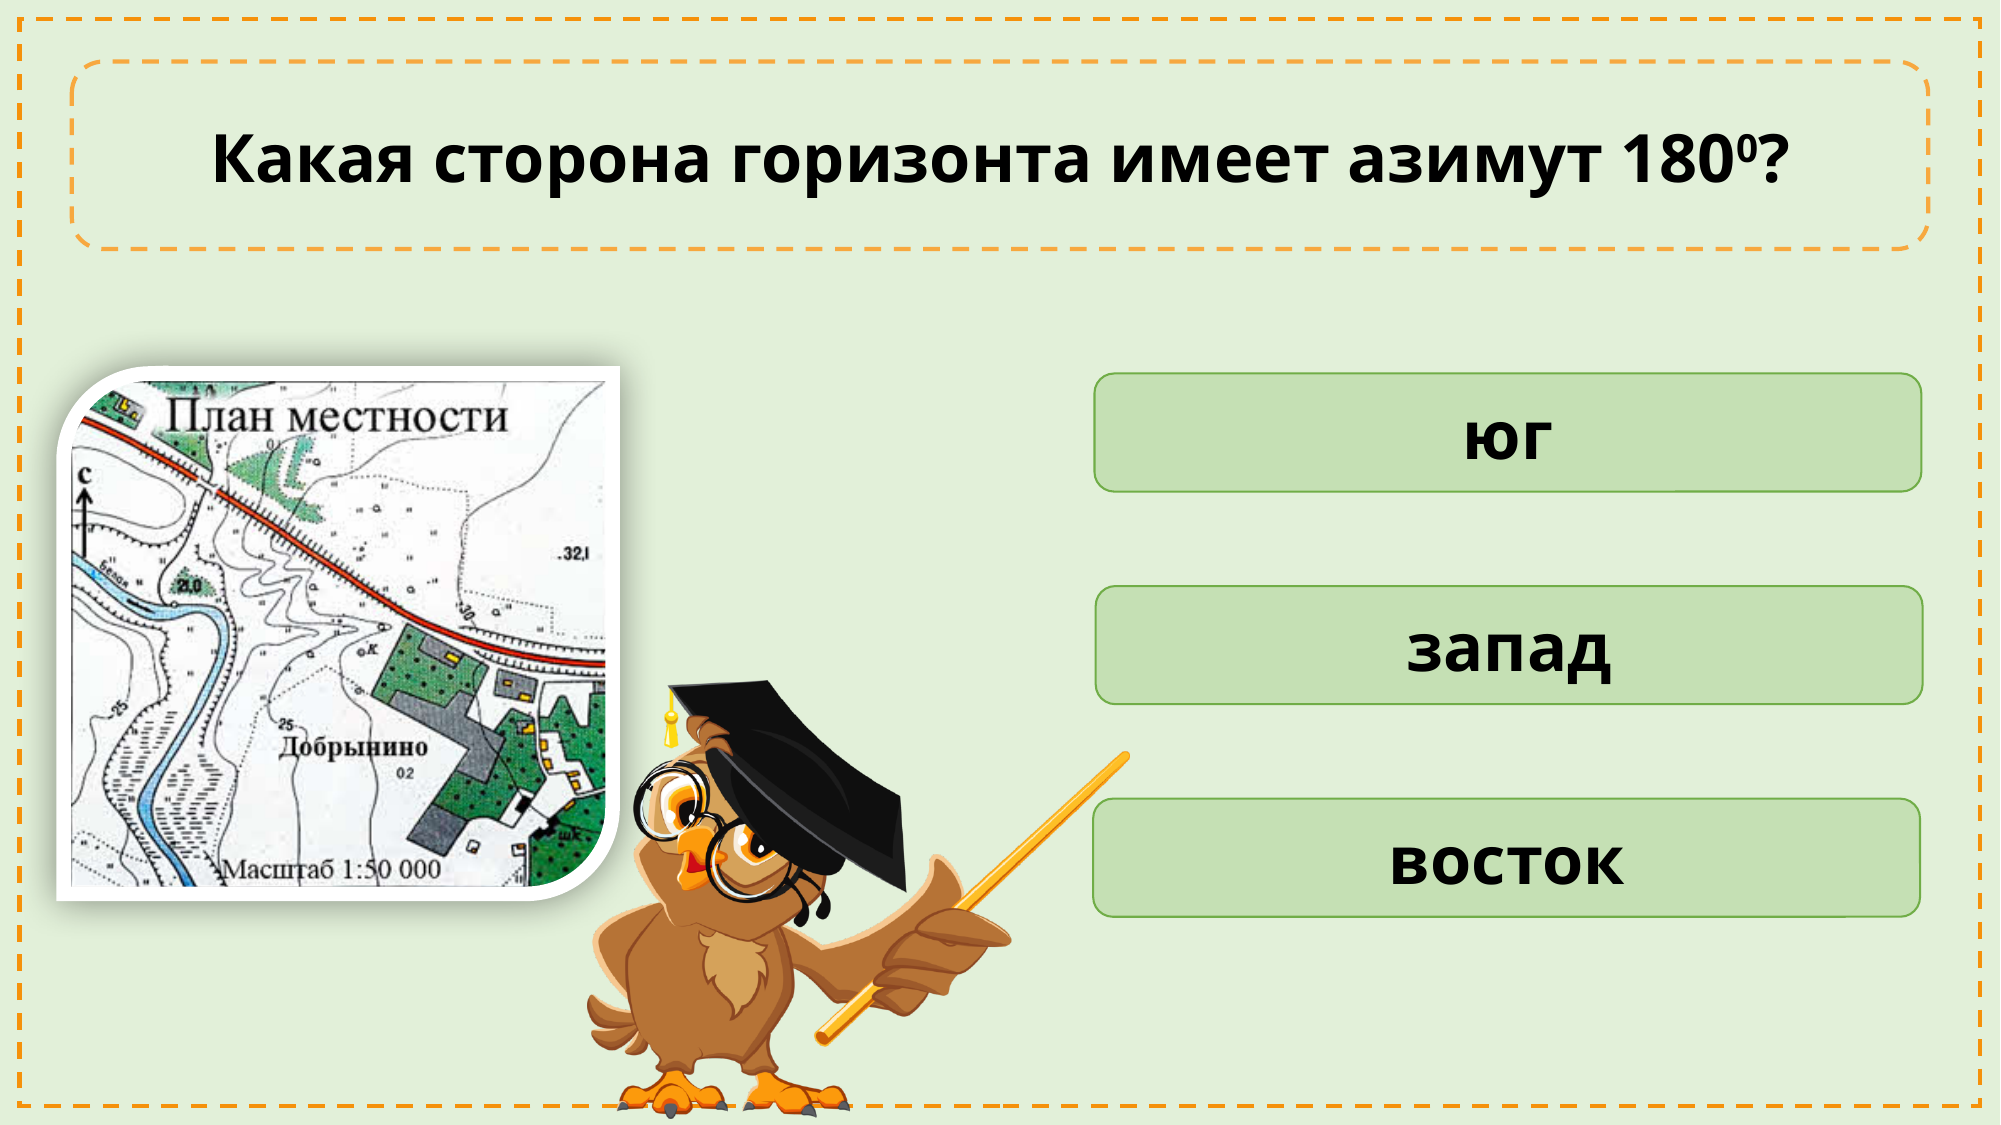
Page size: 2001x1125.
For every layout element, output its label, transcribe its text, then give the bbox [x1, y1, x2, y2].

text_box [18, 18, 1981, 1107]
text_box Какая сторона горизонта имеет азимут 1800? [70, 60, 1930, 251]
picture [63, 373, 1130, 1119]
